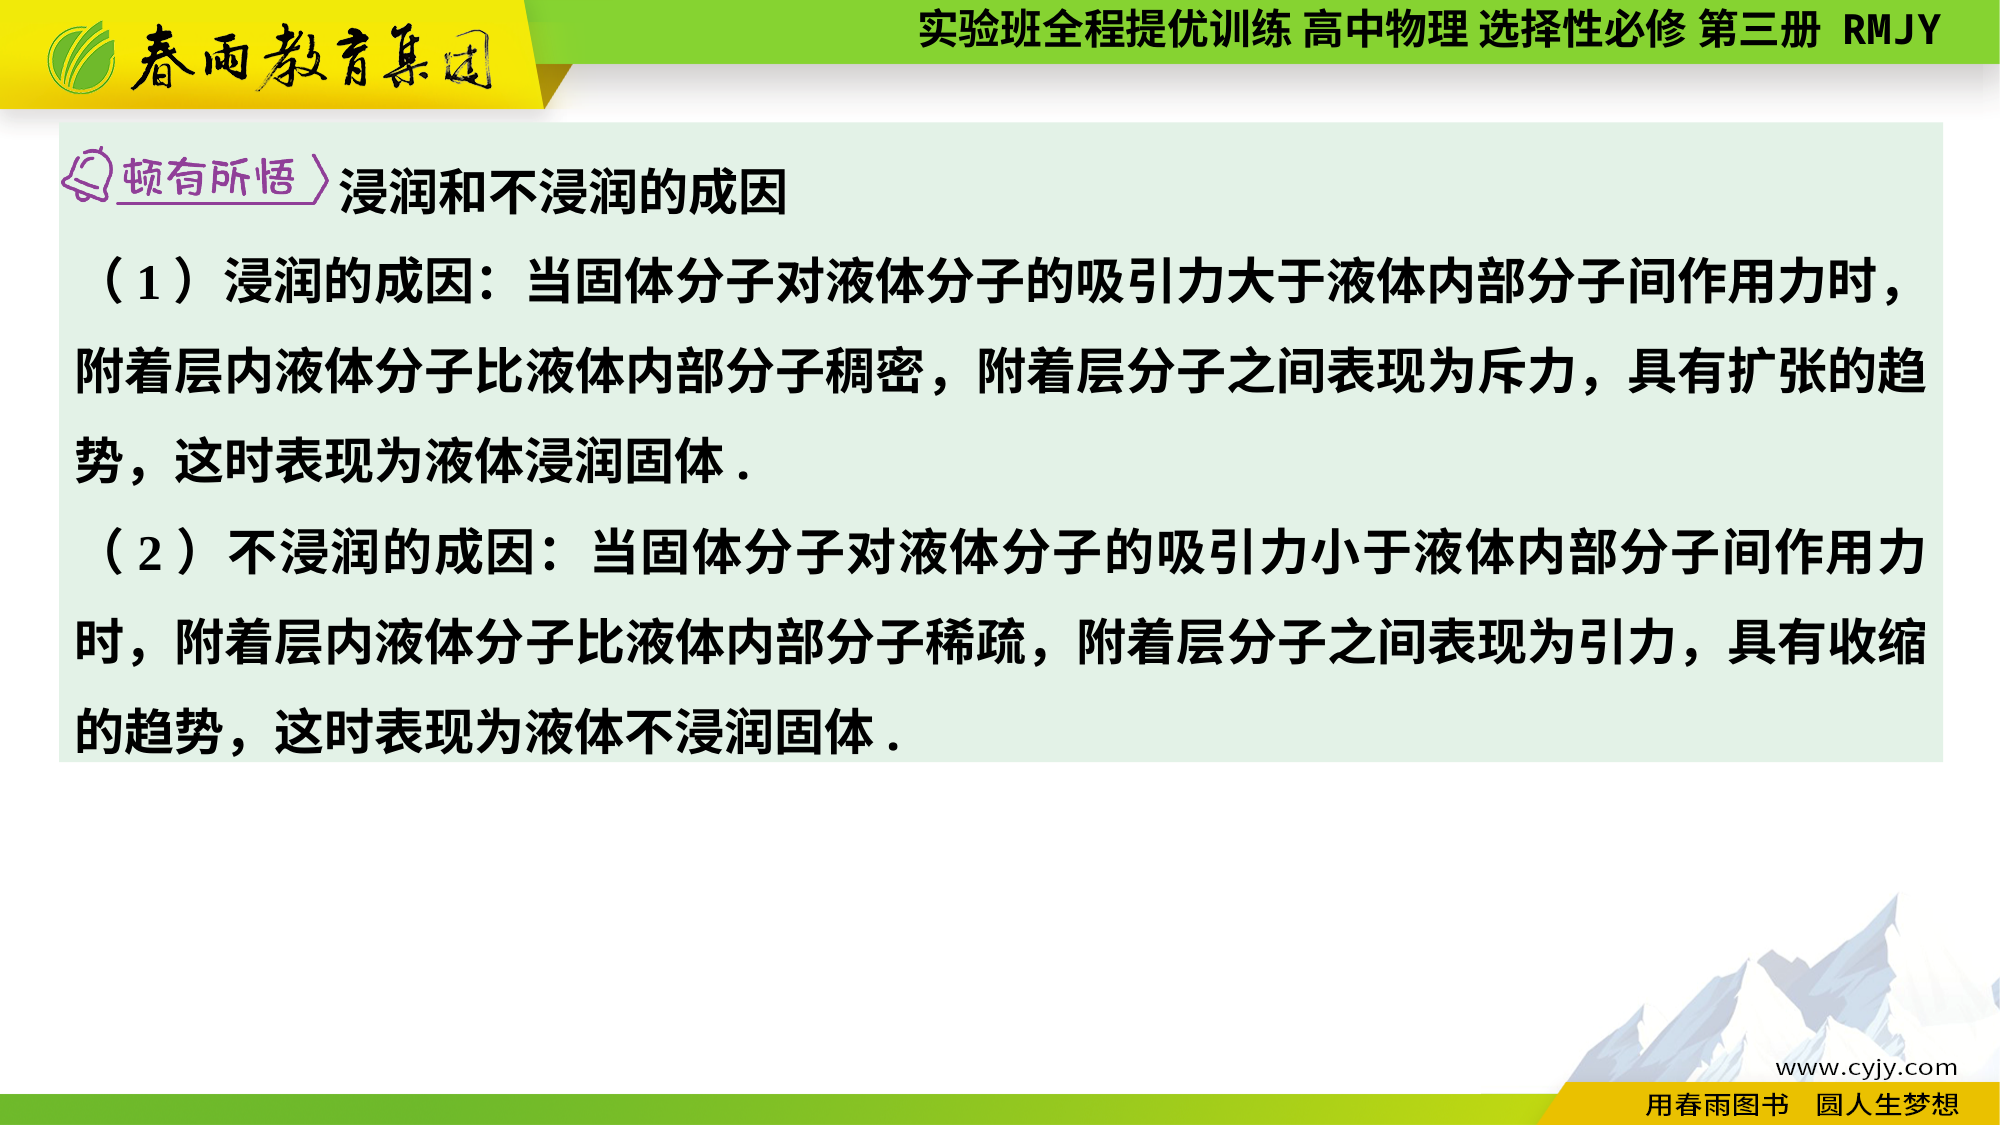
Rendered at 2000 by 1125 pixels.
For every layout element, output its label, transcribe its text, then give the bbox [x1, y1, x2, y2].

picture [0, 0, 2000, 1125]
list 浸润和不浸润的成因 （1）浸润的成因：当固体分子对液体分子的吸引力大于液体内部分子间作用力时，附着层内液体分子比液体内部分子稠密，附着层分子之间表现为斥力，具有扩张的趋势，这时表现为液体浸润固体. （2）不浸润的成因：当固体分子对液体分子的吸引力小于液体内部分子间作用力时，附着层内液体分子比液体内部分子稀疏，附着层分子之间表现为引力，具有收缩的趋势，这时表现为液体不浸润固体. [59, 122, 1944, 763]
